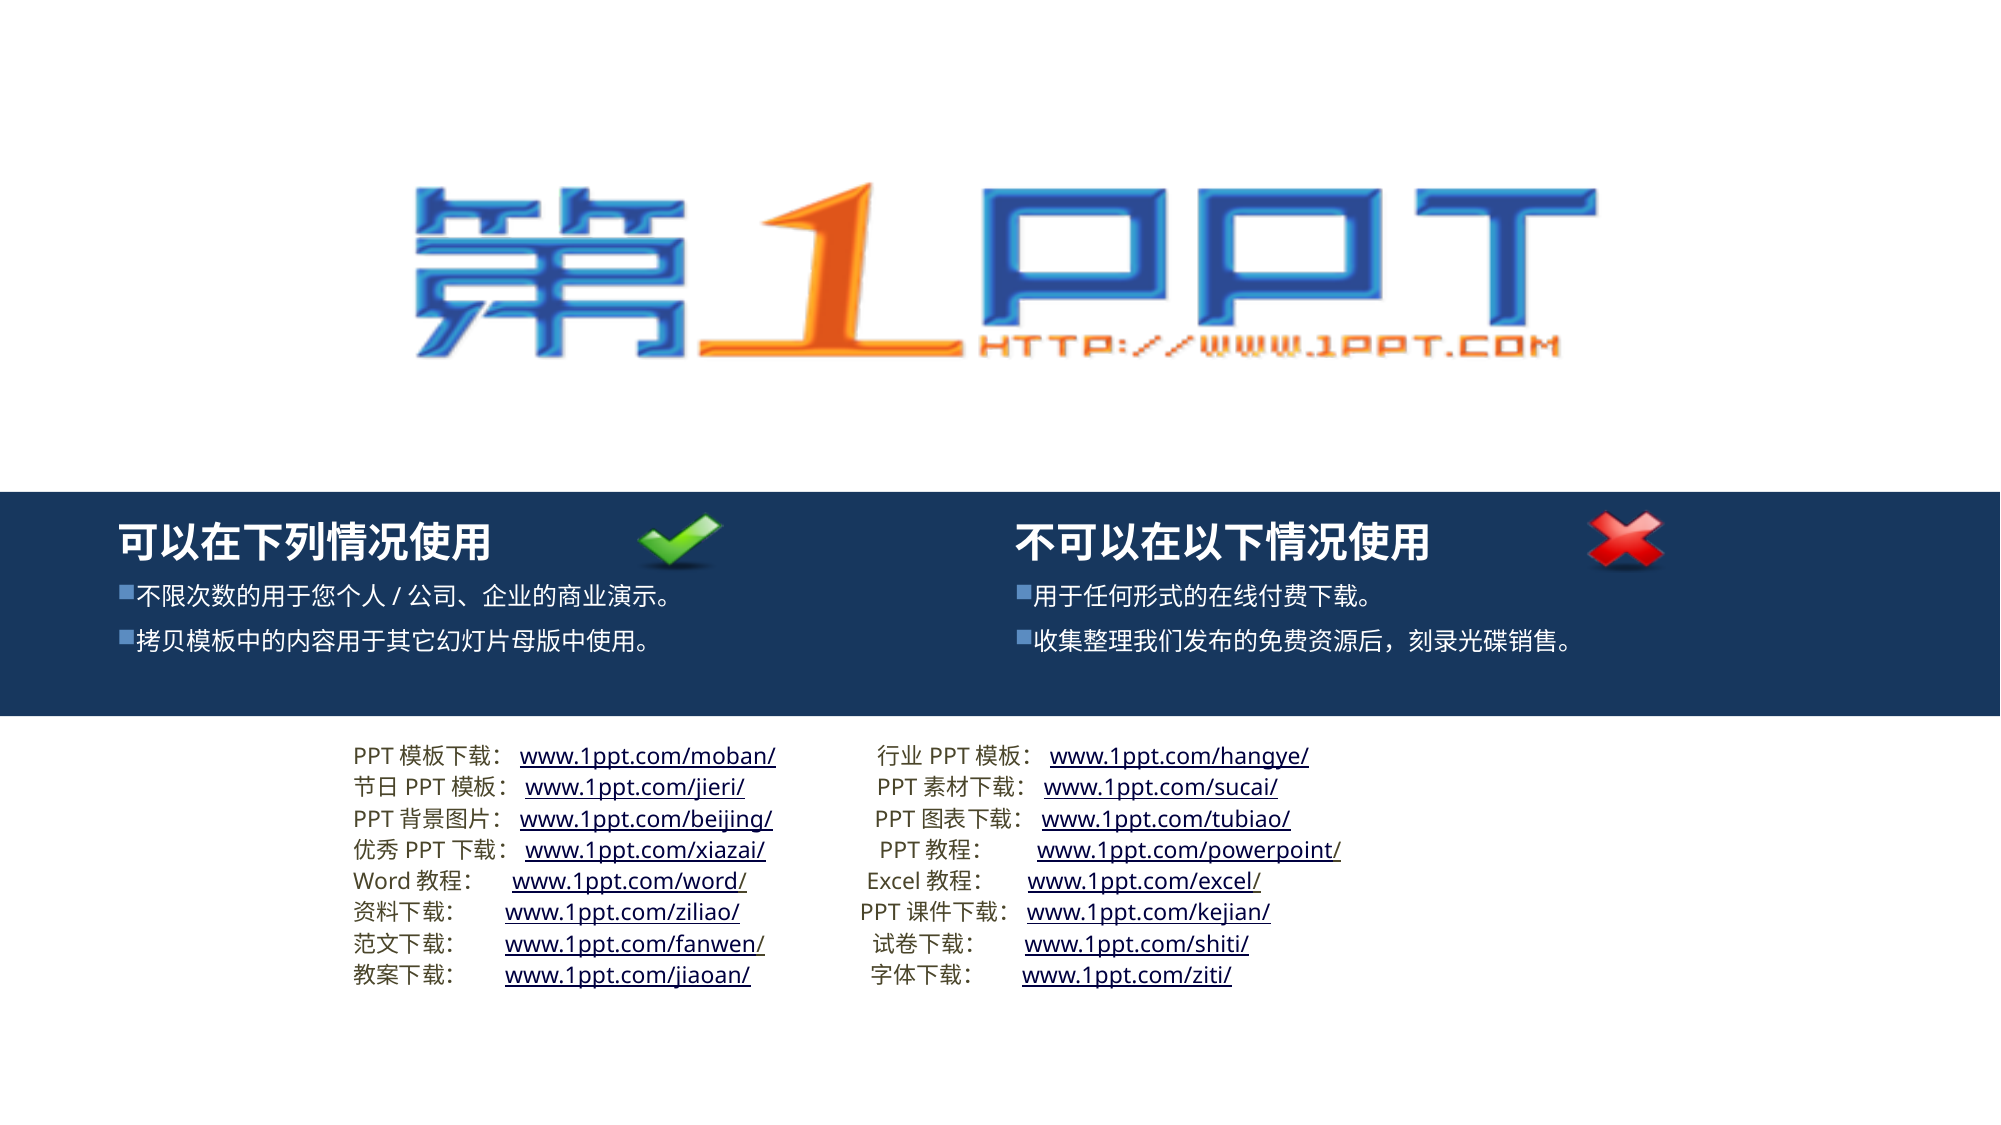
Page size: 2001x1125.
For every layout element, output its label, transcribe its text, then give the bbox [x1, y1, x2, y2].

text_box PPT模板下载：www.1ppt.com/moban/ 行业PPT模板：www.1ppt.com/hangye/ 节日PPT模板：www.1ppt.com/jieri/ PPT素材下载：www.1ppt.com/sucai/ PPT背景图片：www.1ppt.com/beijing/ PPT图表下载：www.1ppt.com/tubiao/ 优秀PPT下载：www.1ppt.com/xiazai/ PPT教程： www.1ppt.com/powerpoint/ Word教程： www.1ppt.com/word/ Excel教程： www.1ppt.com/excel/ 资料下载： www.1ppt.com/ziliao/ PPT课件下载：www.1ppt.com/kejian/ 范文下载： www.1ppt.com/fanwen/ 试卷下载： www.1ppt.com/shiti/ 教案下载： www.1ppt.com/jiaoan/ 字体下载： www.1ppt.com/ziti/ [336, 762, 1752, 1008]
picture [637, 507, 724, 573]
text_box [0, 491, 2000, 717]
picture [179, 51, 1867, 492]
text_box 不可以在以下情况使用 用于任何形式的在线付费下载。 收集整理我们发布的免费资源后，刻录光碟销售。 [999, 508, 1898, 762]
picture [1581, 507, 1669, 573]
text_box 可以在下列情况使用 不限次数的用于您个人/公司、企业的商业演示。 拷贝模板中的内容用于其它幻灯片母版中使用。 [102, 508, 1000, 774]
